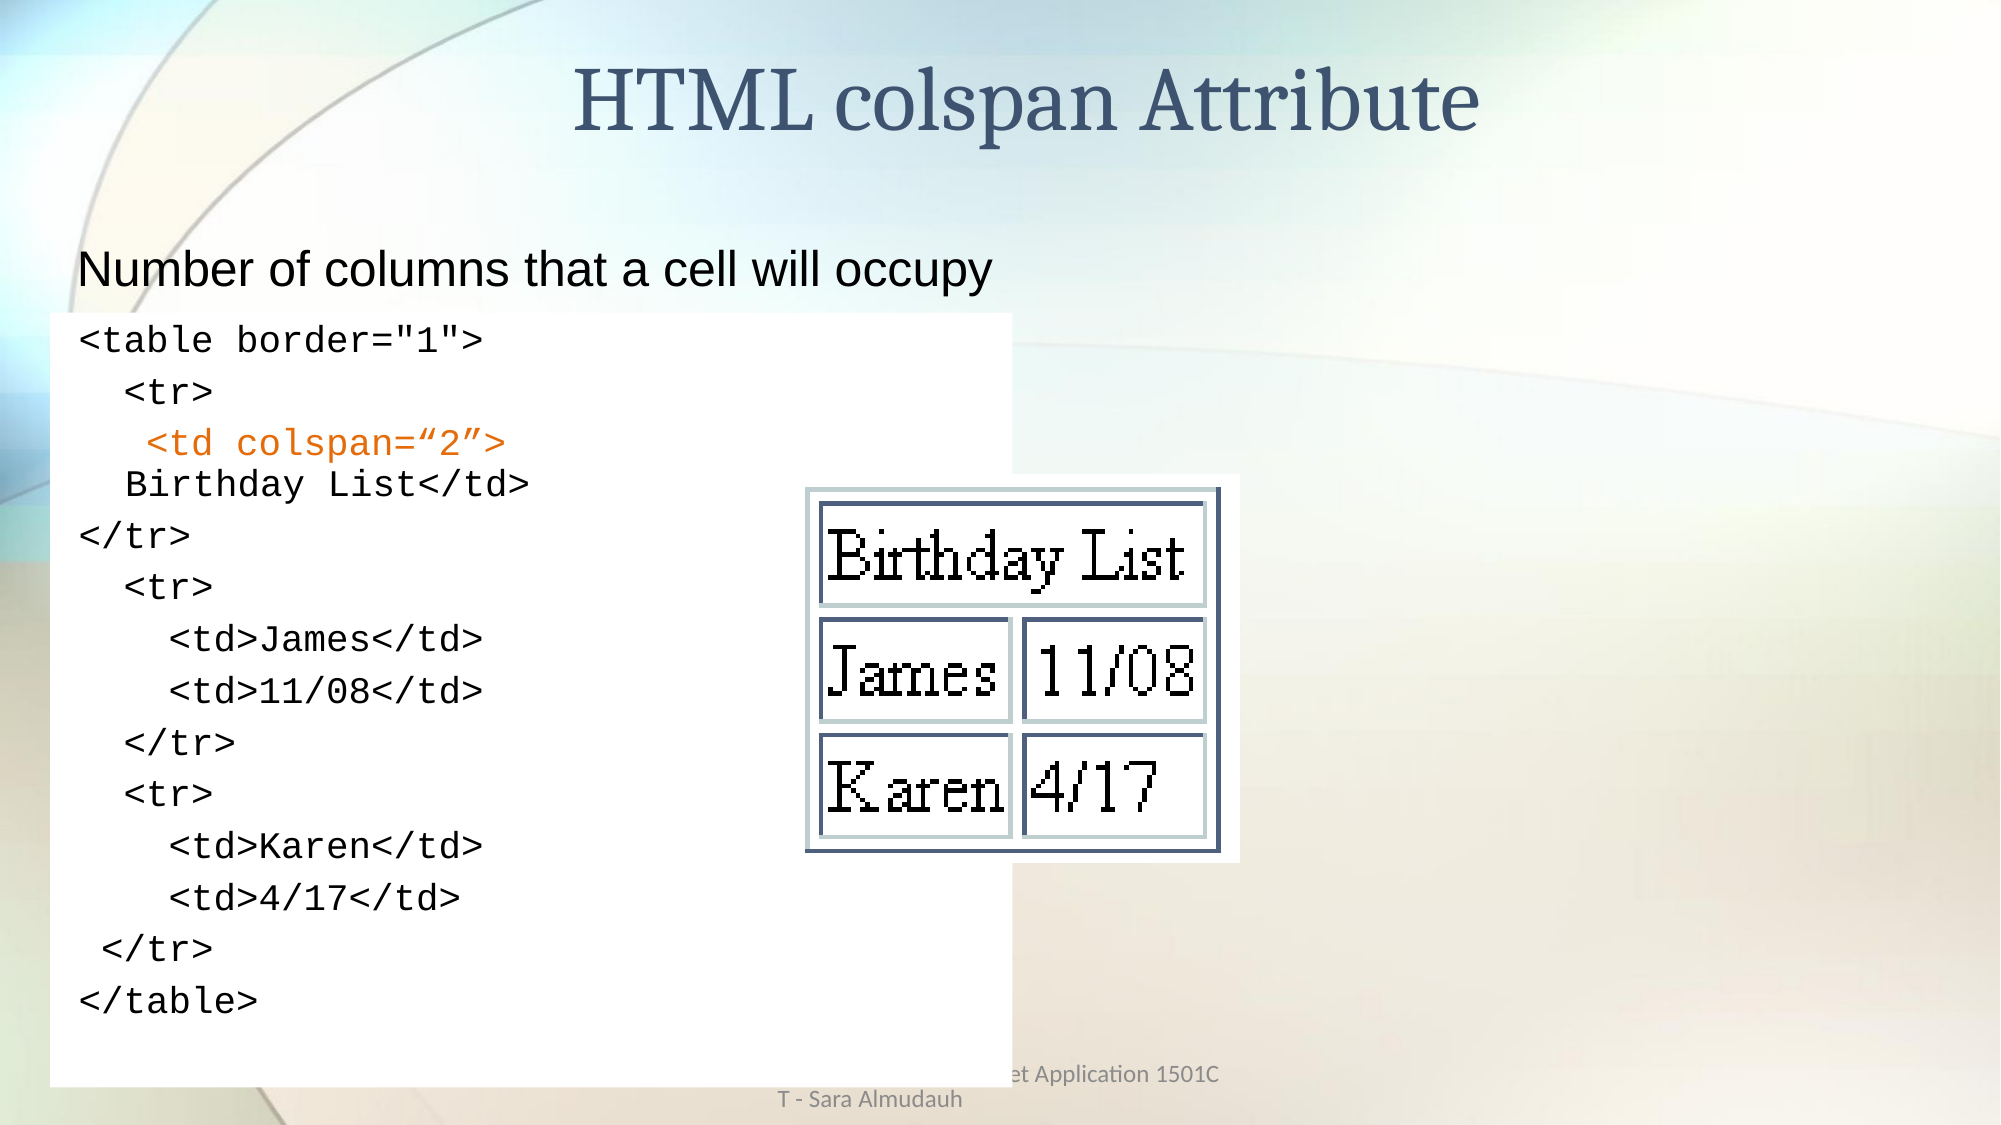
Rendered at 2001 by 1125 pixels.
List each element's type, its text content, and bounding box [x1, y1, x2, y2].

text_box HTML colspan Attribute [222, 0, 1498, 188]
footer Development of Internet Application 1501CT - Sara Almudauh [762, 1042, 1238, 1103]
list <table border="1"> <tr> <td colspan=“2”> Birthday List</td> </tr> <tr> <td>James</td> <td>11/08</td> </tr> <tr> <td>Karen</td> <td>4/17</td> </tr> </table> [50, 312, 1013, 1088]
picture [0, 0, 2001, 1125]
text_box Number of columns that a cell will occupy [62, 228, 1009, 304]
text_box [787, 474, 1240, 863]
